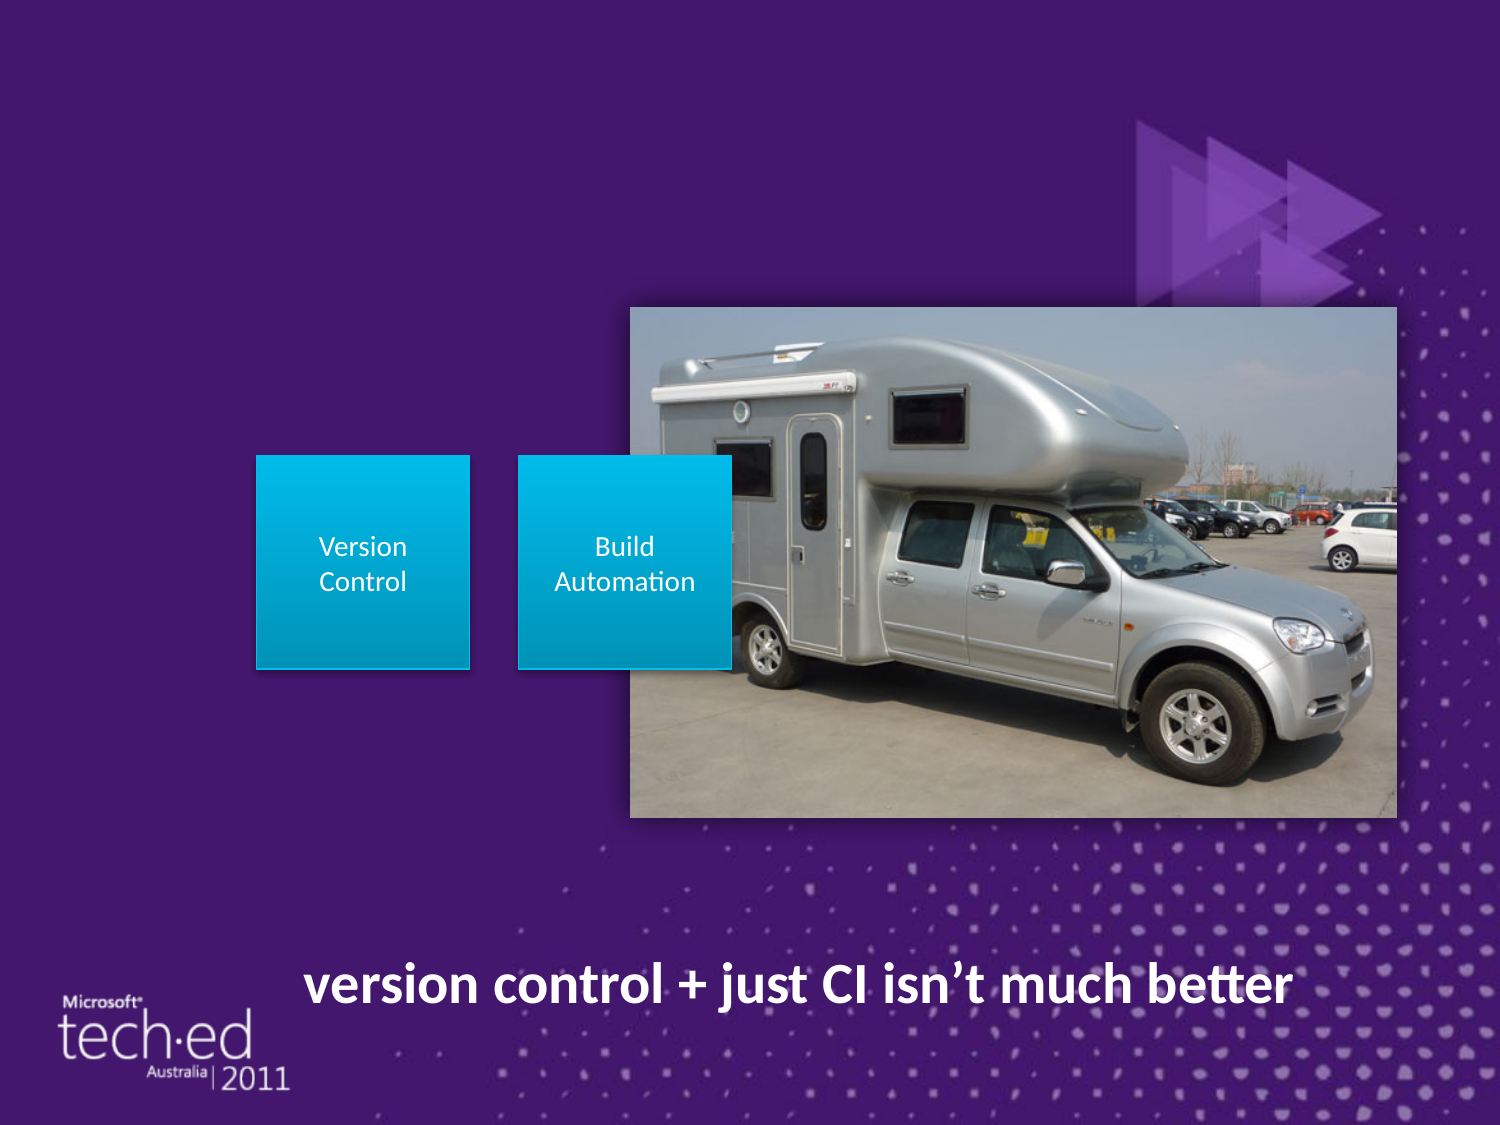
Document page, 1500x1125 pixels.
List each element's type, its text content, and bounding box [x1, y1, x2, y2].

text_box version control + just CI isn’t much better [288, 937, 1310, 1023]
text_box Build Automation [518, 455, 625, 670]
picture [0, 0, 1500, 1125]
text_box Version Control [256, 455, 470, 670]
